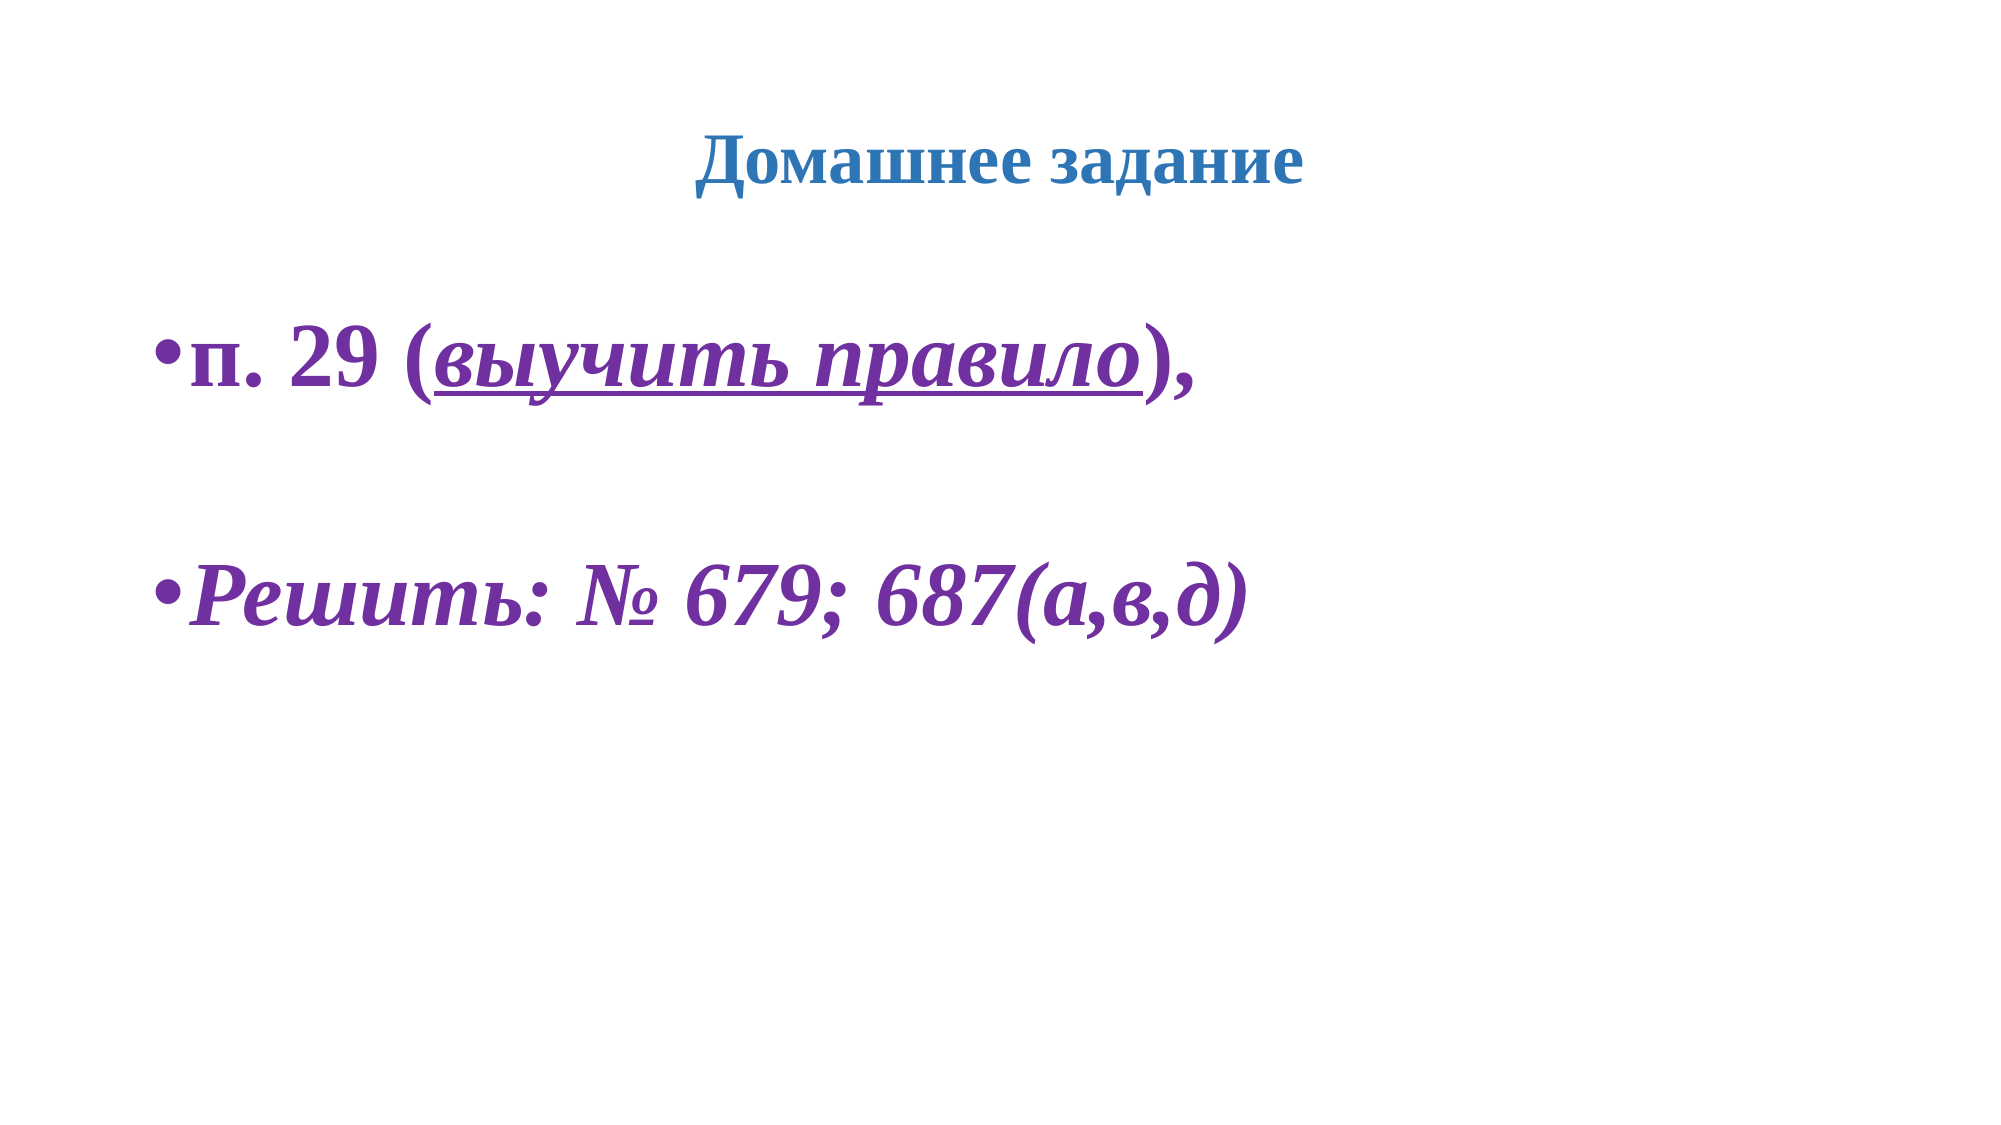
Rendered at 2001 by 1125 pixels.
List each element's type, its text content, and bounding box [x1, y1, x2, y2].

title Домашнее задание [137, 59, 1863, 278]
list п. 29 (выучить правило), Решить: № 679; 687(а,в,д) [137, 299, 1863, 1014]
